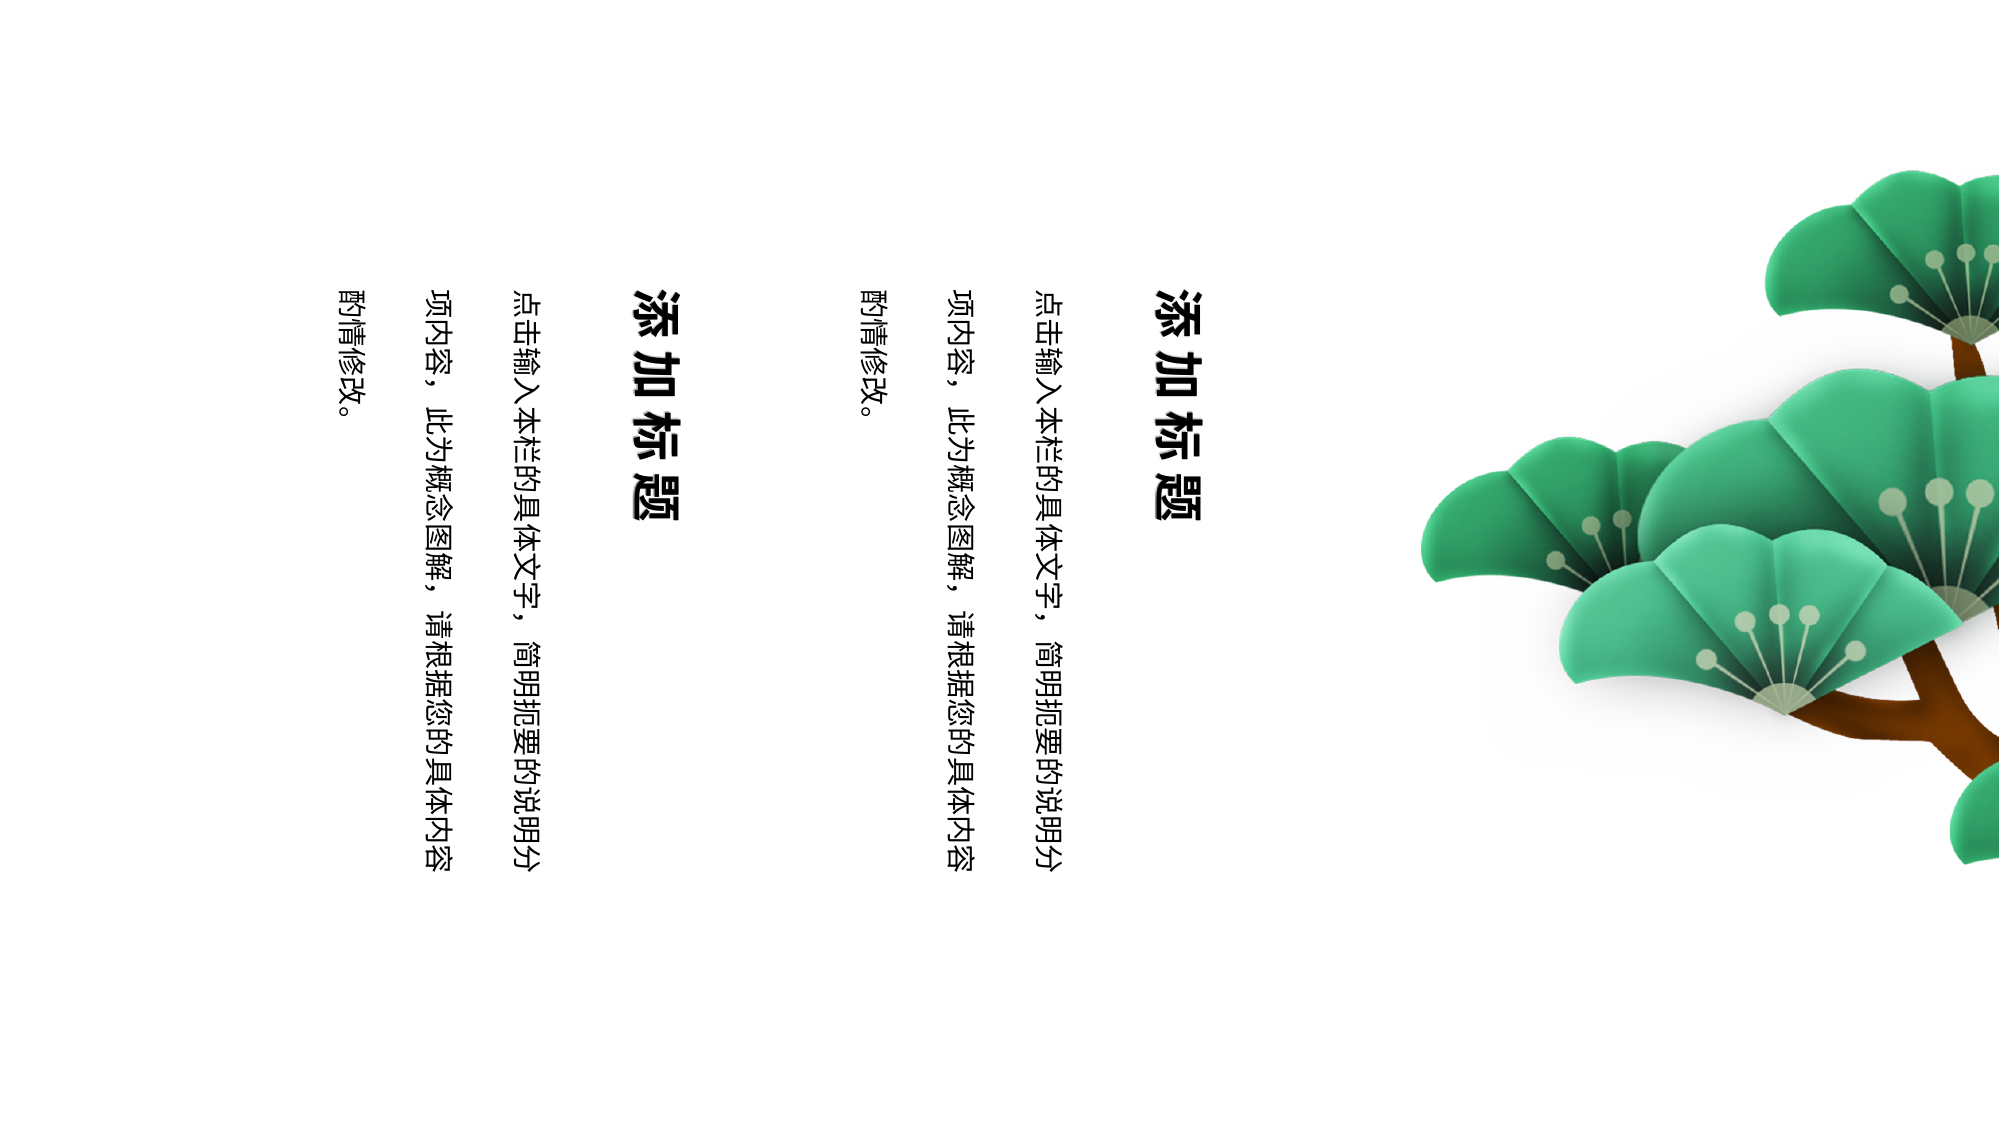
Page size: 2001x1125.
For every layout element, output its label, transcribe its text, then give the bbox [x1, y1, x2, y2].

picture [1302, 107, 2001, 923]
text_box 点击输入本栏的具体文字，简明扼要的说明分项内容，此为概念图解，请根据您的具体内容酌情修改。 [831, 274, 1128, 896]
text_box 添 加 标 题 [1128, 274, 1219, 756]
text_box 点击输入本栏的具体文字，简明扼要的说明分项内容，此为概念图解，请根据您的具体内容酌情修改。 [309, 274, 605, 896]
text_box 添 加 标 题 [605, 274, 696, 756]
